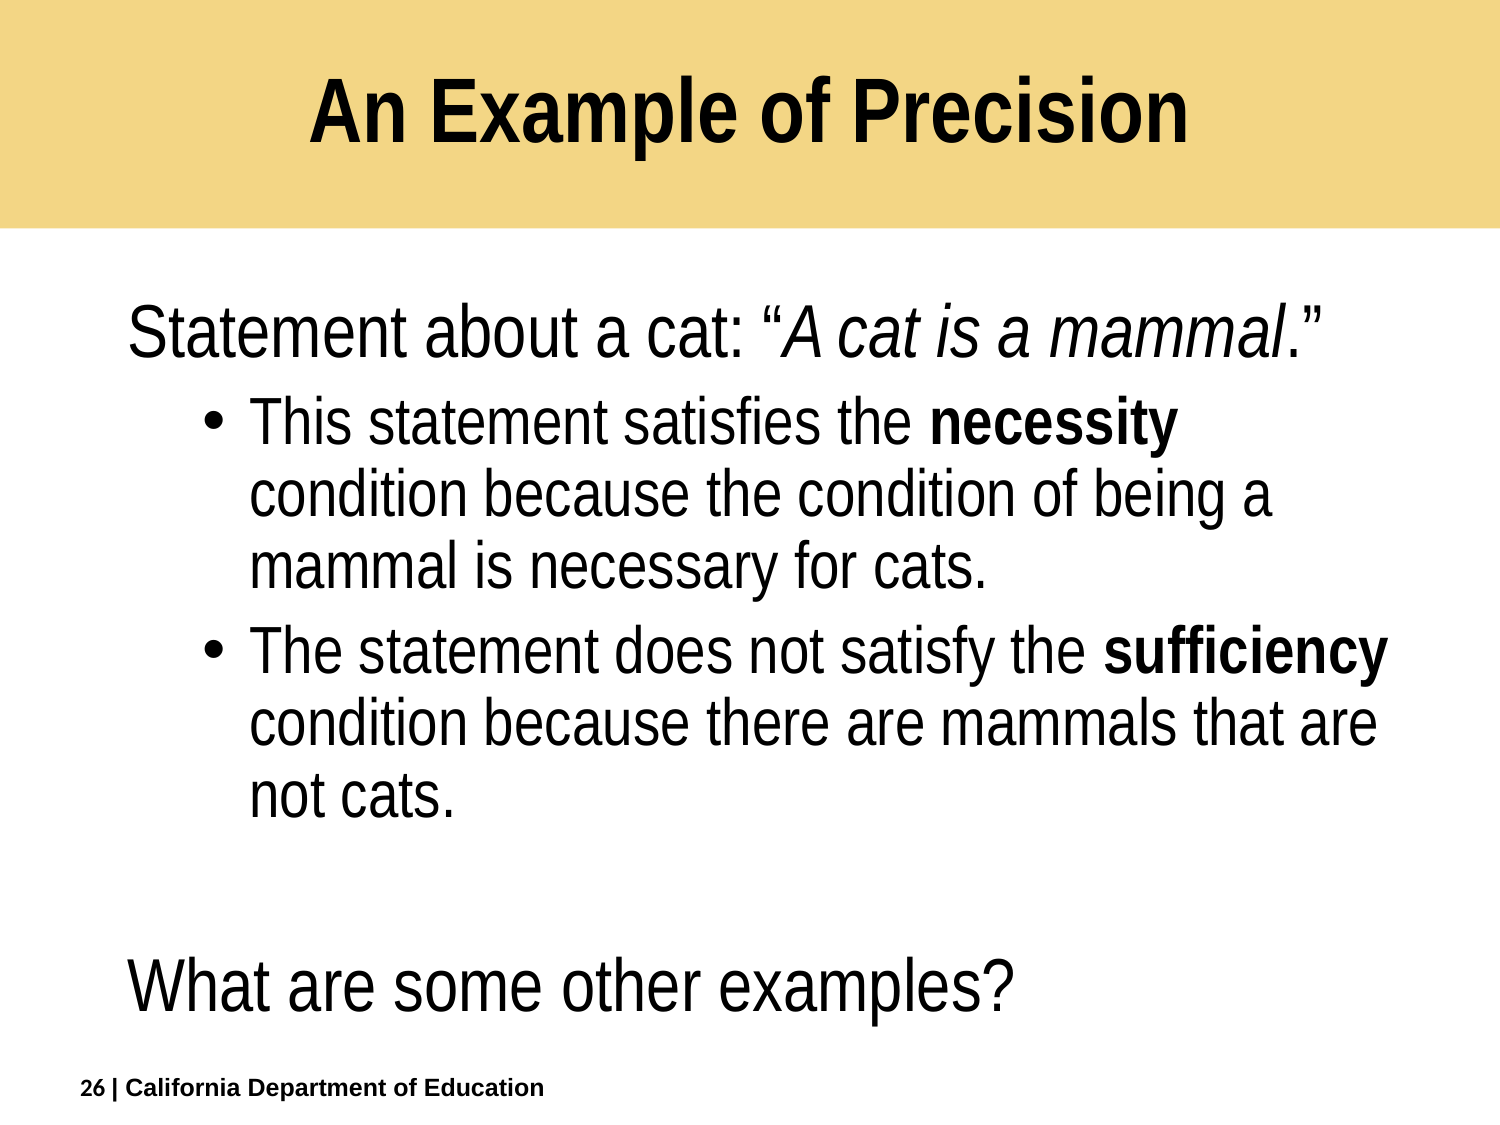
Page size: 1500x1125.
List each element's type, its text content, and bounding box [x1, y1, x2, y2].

title An Example of Precision [74, 11, 1426, 200]
footer | California Department of Education [121, 1064, 699, 1124]
list Statement about a cat: “A cat is a mammal.” This statement satisfies the necessity condition because the condition of being a mammal is necessary for cats. The statement does not satisfy the sufficiency condition because there are mammals that are not cats. What are some other examples? [112, 285, 1426, 1001]
slide_number 26 [55, 1064, 121, 1124]
